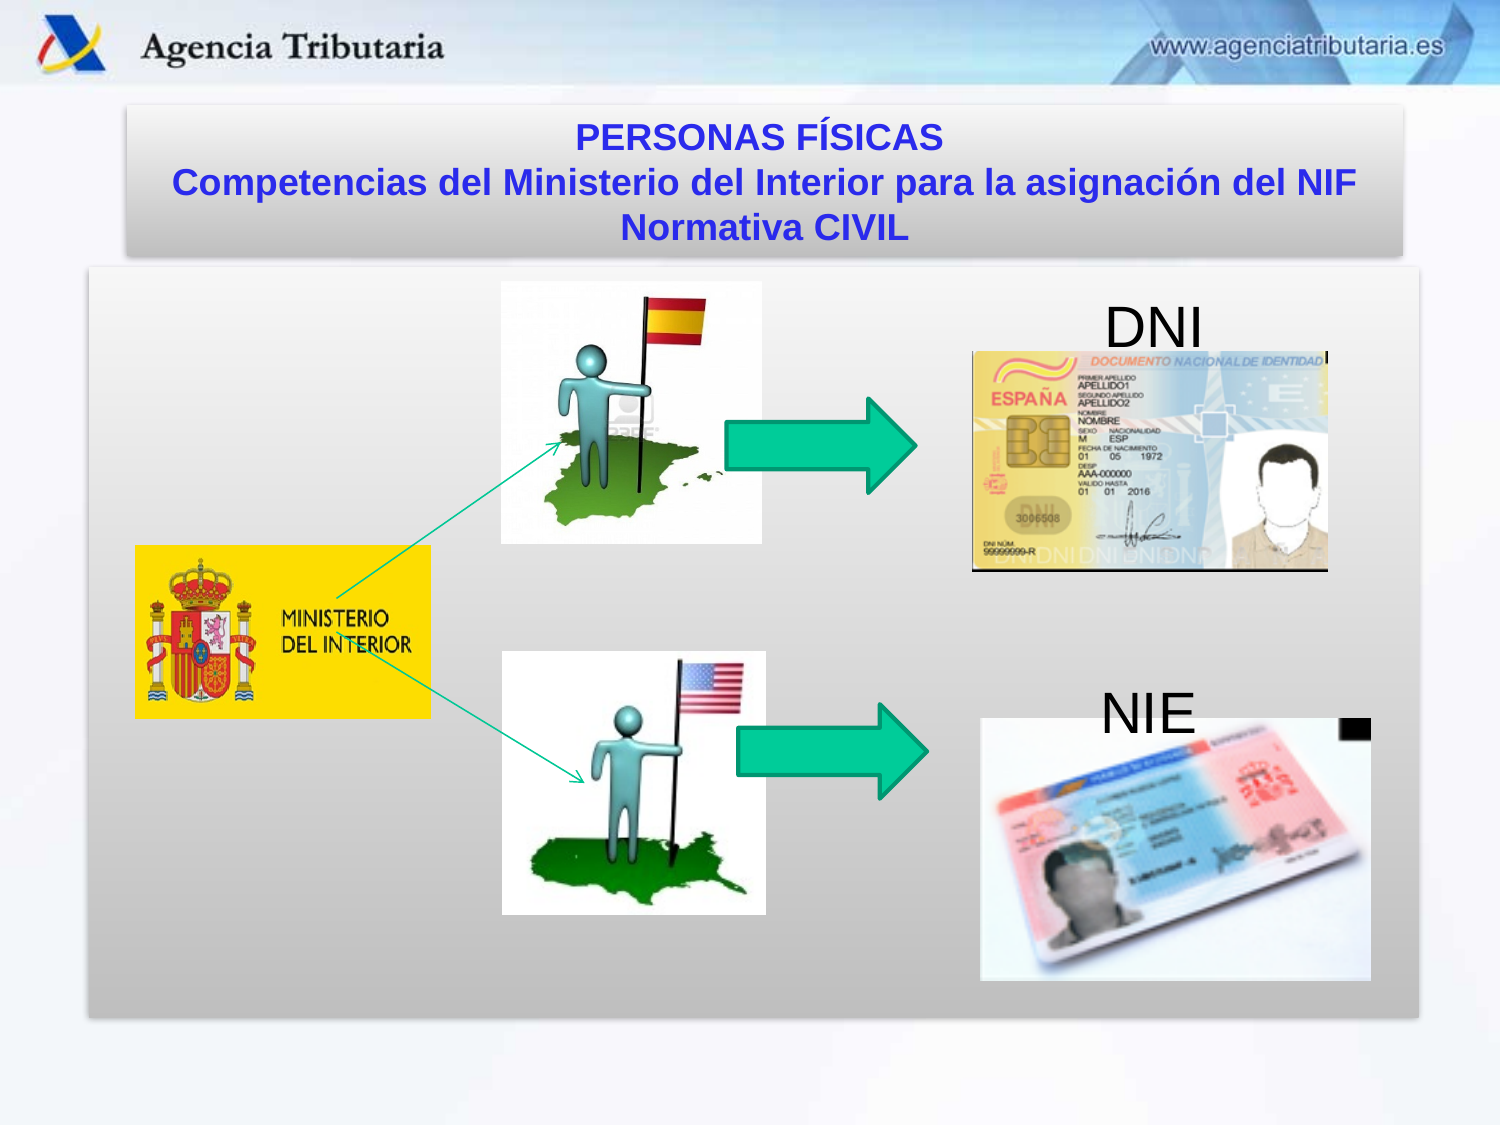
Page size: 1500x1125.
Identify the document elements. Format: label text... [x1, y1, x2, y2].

text_box [767, 396, 918, 495]
text_box PERSONAS FÍSICAS Competencias del Ministerio del Interior para la asignación del NIF Normativa CIVIL [127, 105, 1403, 256]
text_box DNI [1007, 281, 1301, 349]
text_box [336, 631, 585, 784]
text_box [771, 702, 930, 801]
picture [0, 0, 1500, 1125]
text_box [89, 267, 1419, 1018]
text_box NIE [1007, 667, 1290, 716]
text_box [336, 441, 562, 599]
